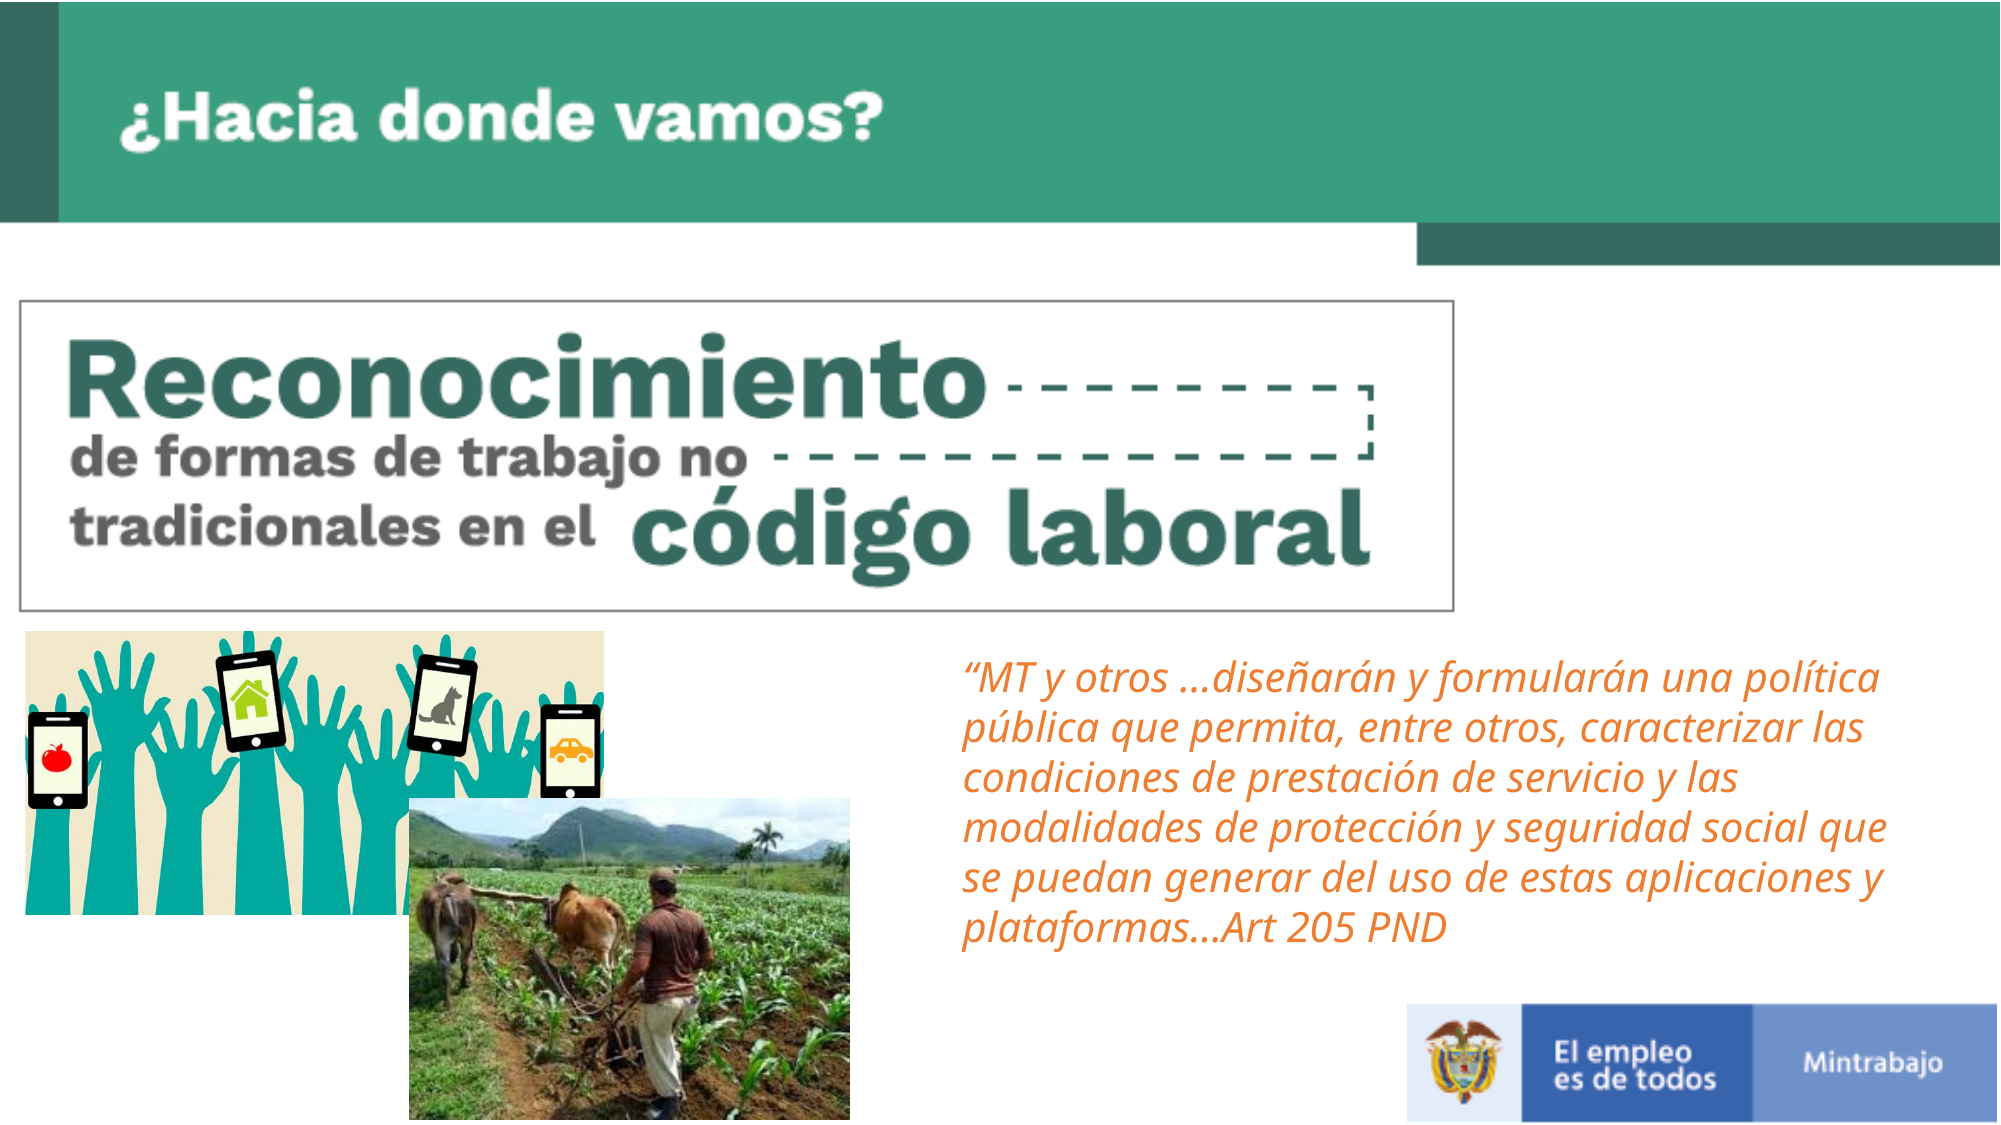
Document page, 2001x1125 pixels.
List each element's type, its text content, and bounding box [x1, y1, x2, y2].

text_box “MT y otros …diseñarán y formularán una política pública que permita, entre otros, caracterizar las condiciones de prestación de servicio y las modalidades de protección y seguridad social que se puedan generar del uso de estas aplicaciones y plataformas…Art 205 PND [948, 643, 1948, 959]
picture [0, 2, 2000, 1120]
picture [1407, 1000, 1997, 1125]
